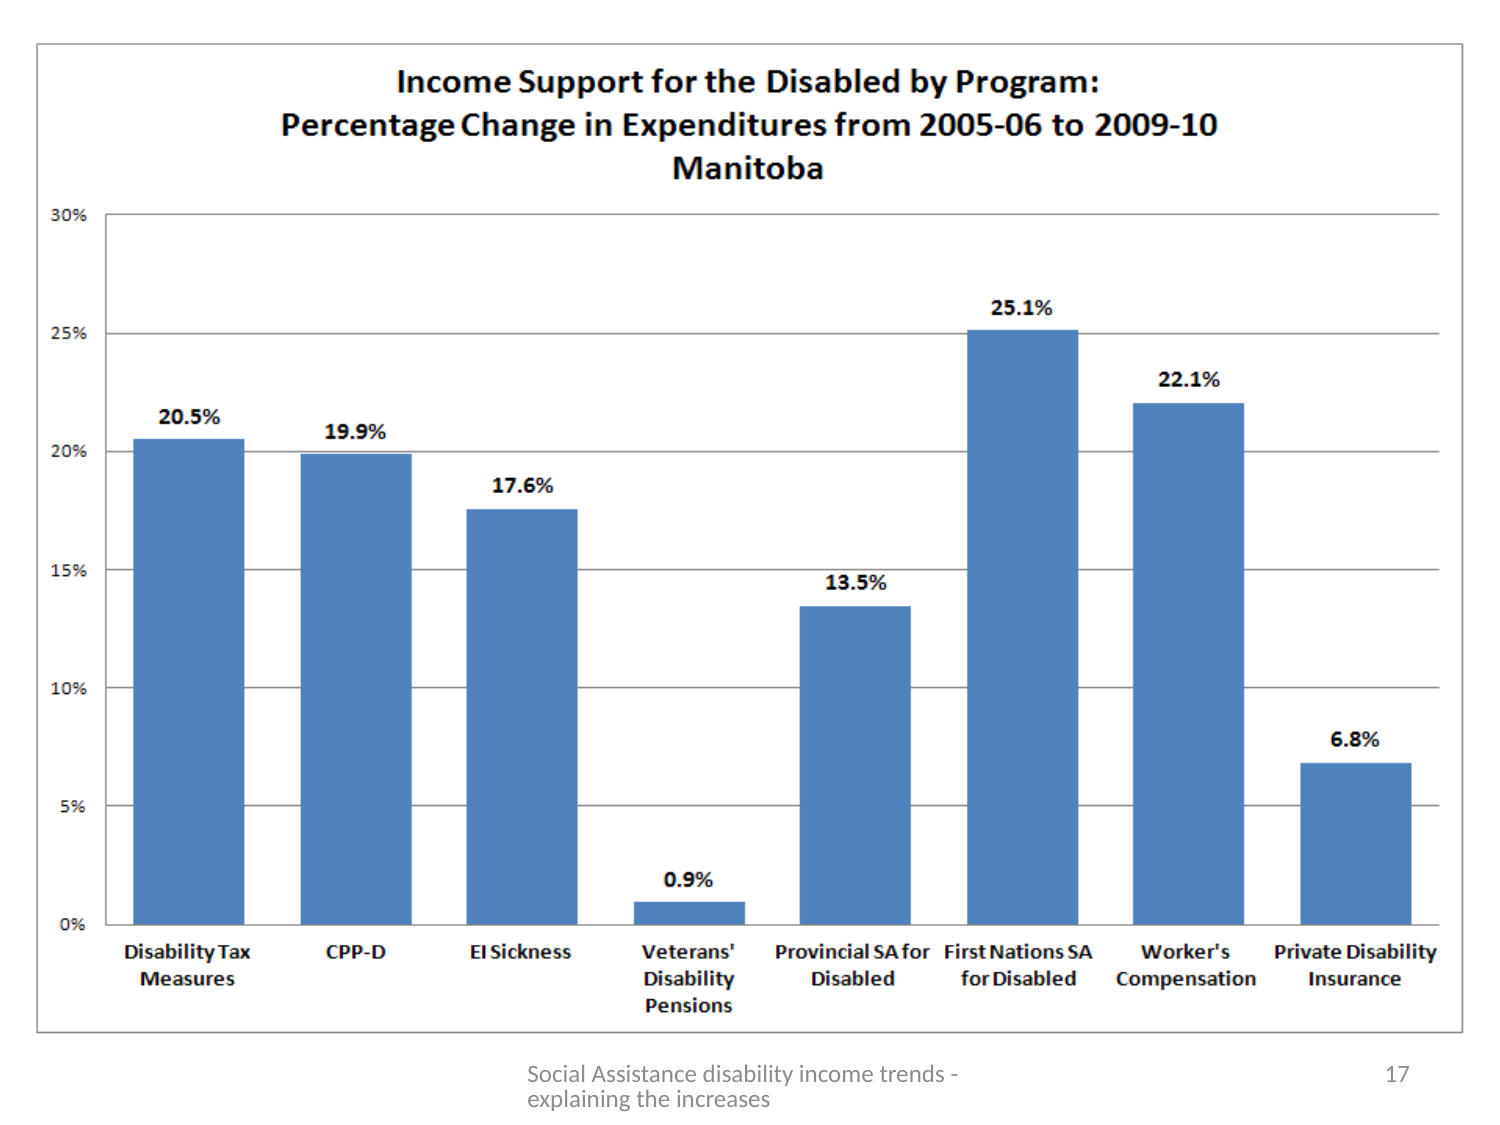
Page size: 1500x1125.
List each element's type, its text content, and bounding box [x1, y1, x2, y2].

picture [35, 42, 1465, 1036]
slide_number 17 [1074, 1044, 1425, 1103]
footer Social Assistance disability income trends - explaining the increases [512, 1044, 988, 1103]
